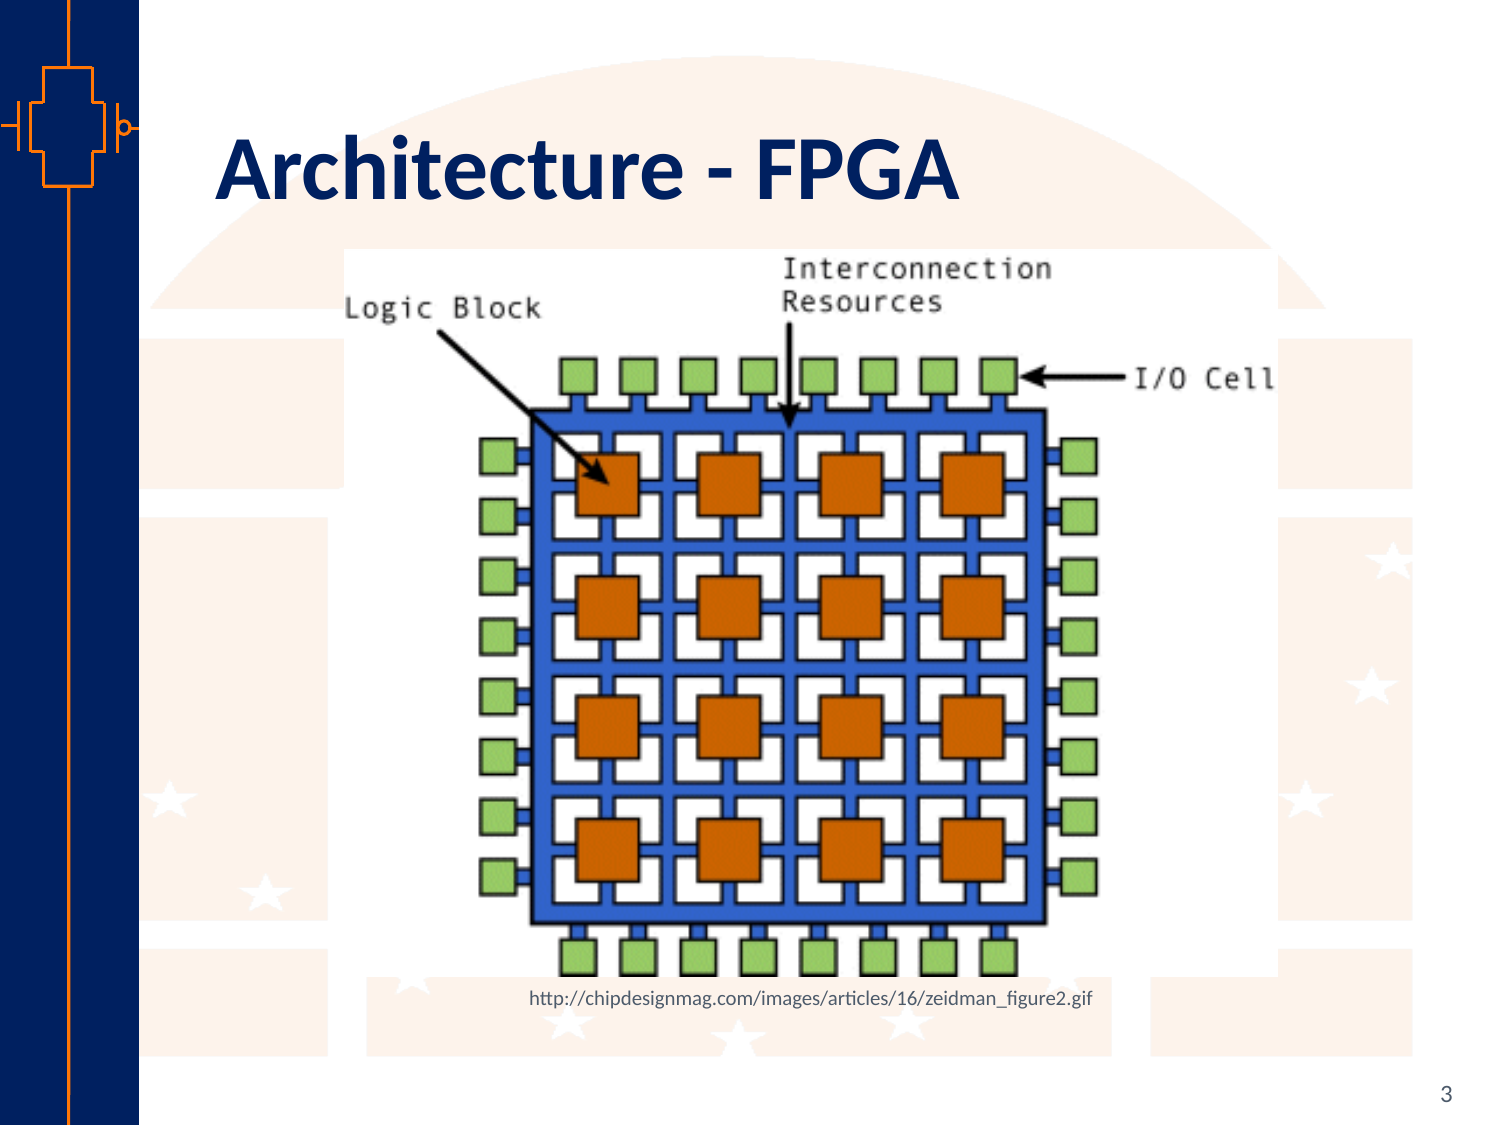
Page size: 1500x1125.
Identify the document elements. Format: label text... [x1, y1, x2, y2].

slide_number 3 [1425, 1062, 1488, 1123]
title Architecture - FPGA [200, 37, 1388, 225]
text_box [344, 248, 1278, 1018]
